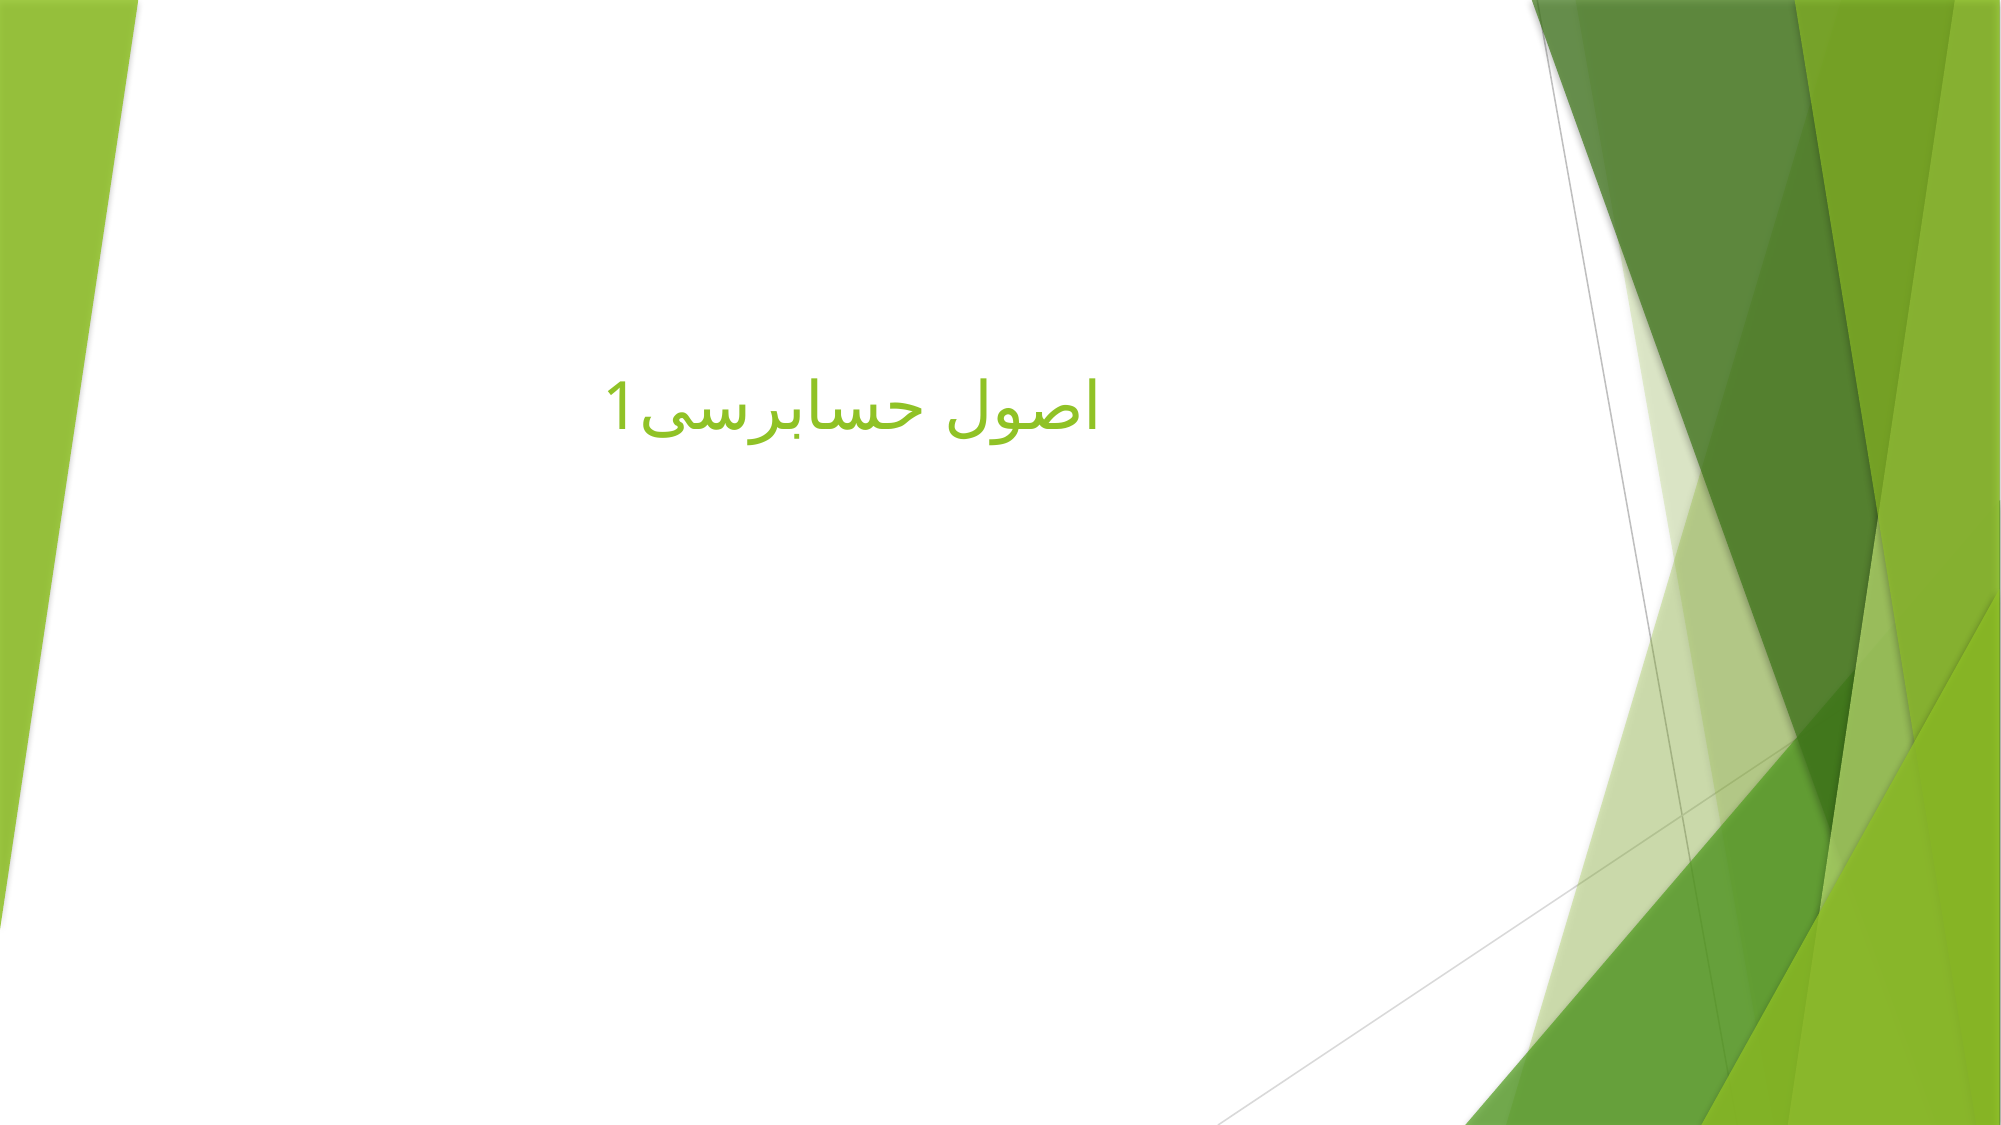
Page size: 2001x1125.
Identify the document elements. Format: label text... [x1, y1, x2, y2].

title اصول حسابرسی1 [215, 180, 1490, 451]
